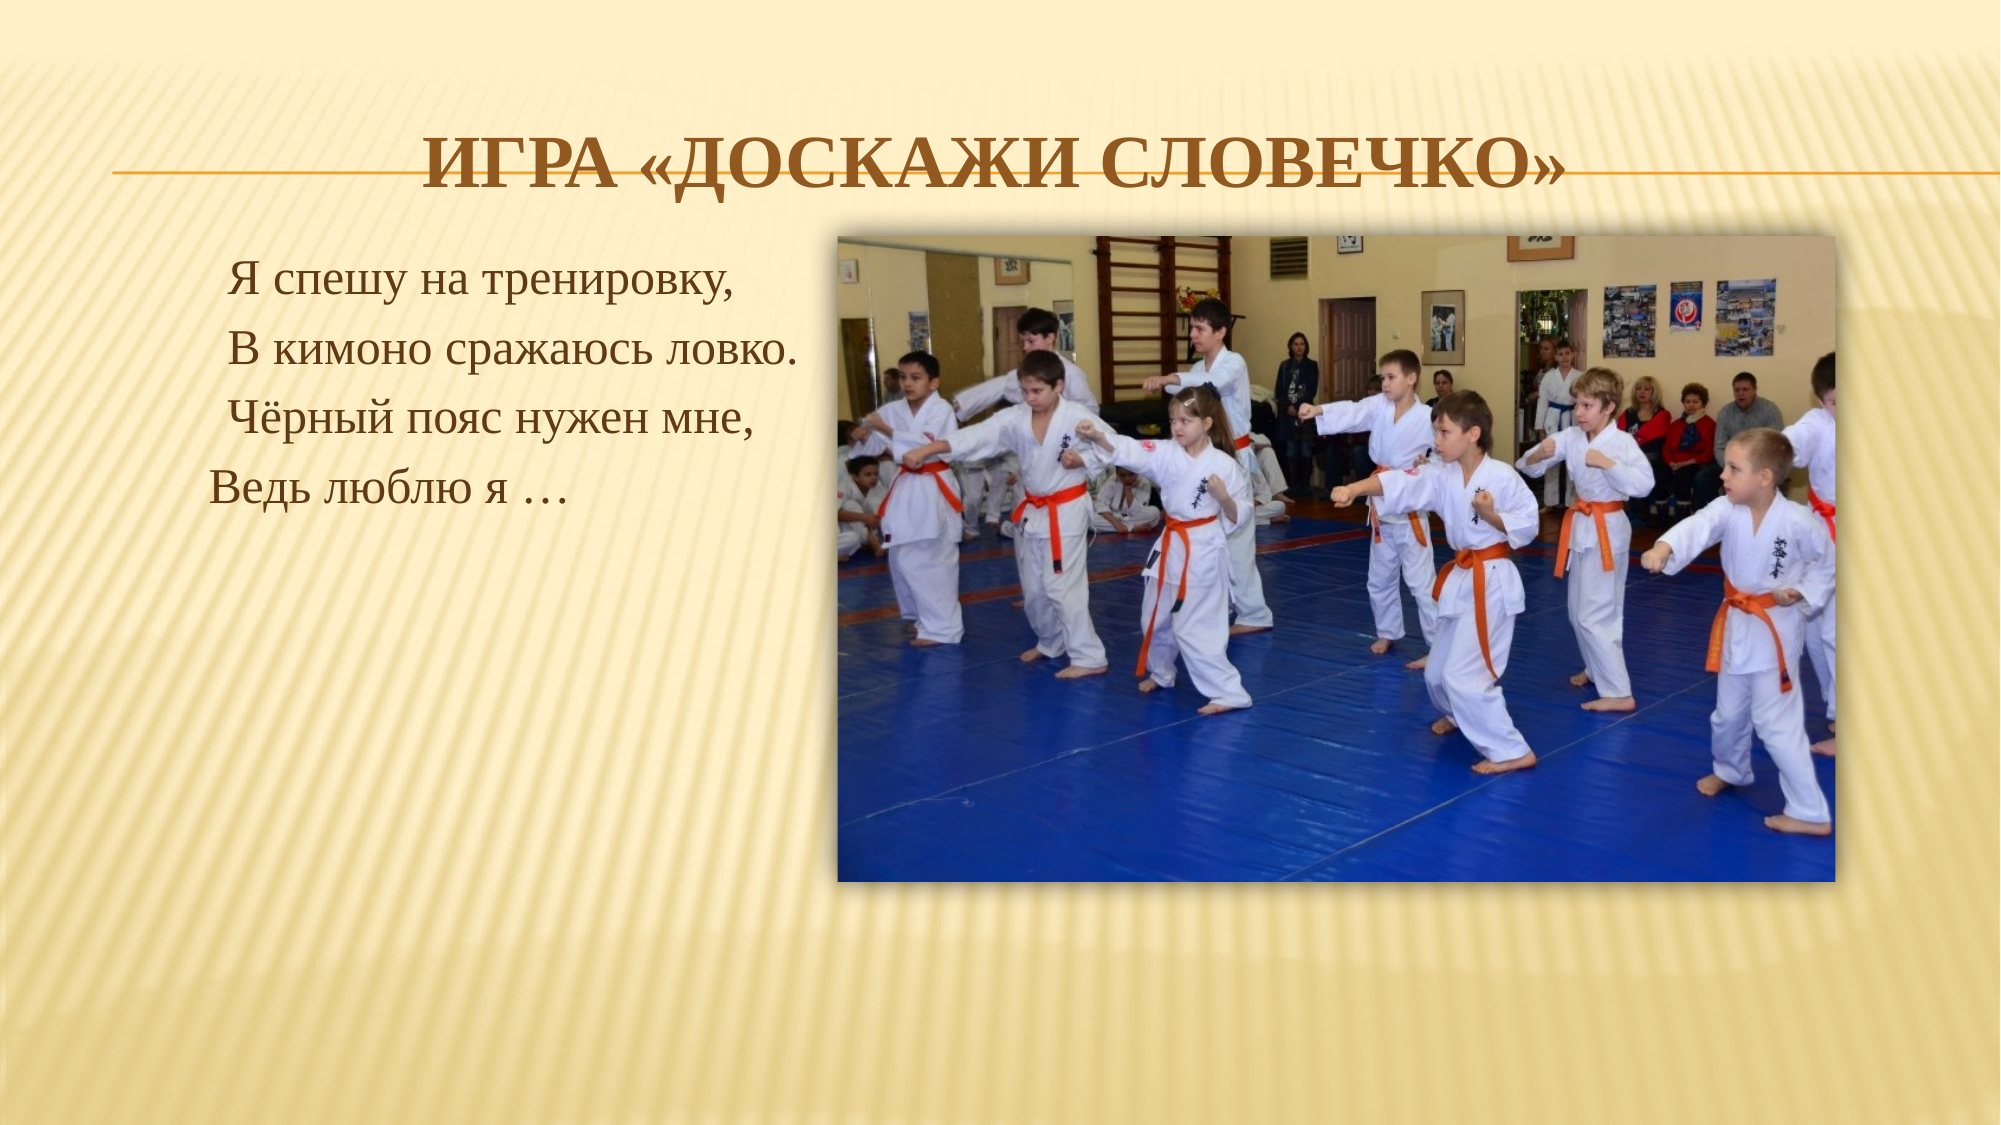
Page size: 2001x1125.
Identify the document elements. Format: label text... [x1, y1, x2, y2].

picture [837, 236, 1836, 882]
list Я спешу на тренировку, В кимоно сражаюсь ловко. Чёрный пояс нужен мне, Ведь люблю я … [156, 236, 818, 857]
title Игра «Доскажи словечко» [264, 52, 1727, 236]
